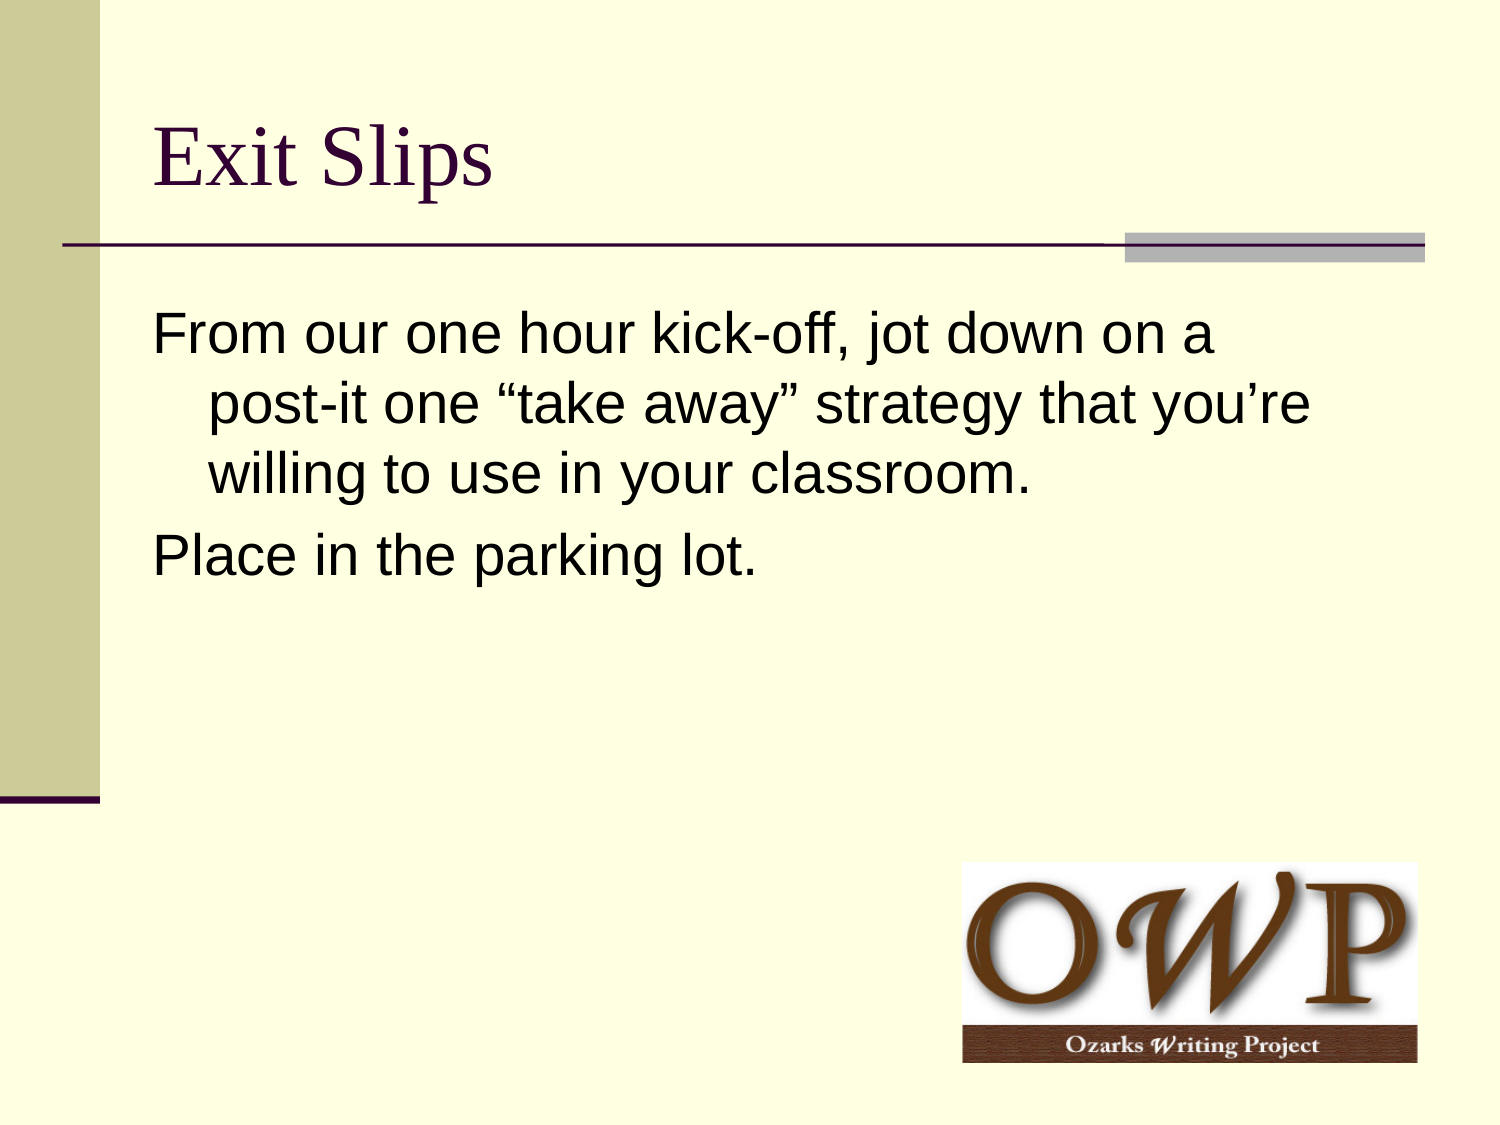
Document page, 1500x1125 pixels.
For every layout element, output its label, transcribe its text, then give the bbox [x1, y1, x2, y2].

title Exit Slips [137, 74, 738, 226]
list From our one hour kick-off, jot down on a post-it one “take away” strategy that you’re willing to use in your classroom. Place in the parking lot. [137, 287, 1366, 806]
picture [962, 862, 1418, 1063]
